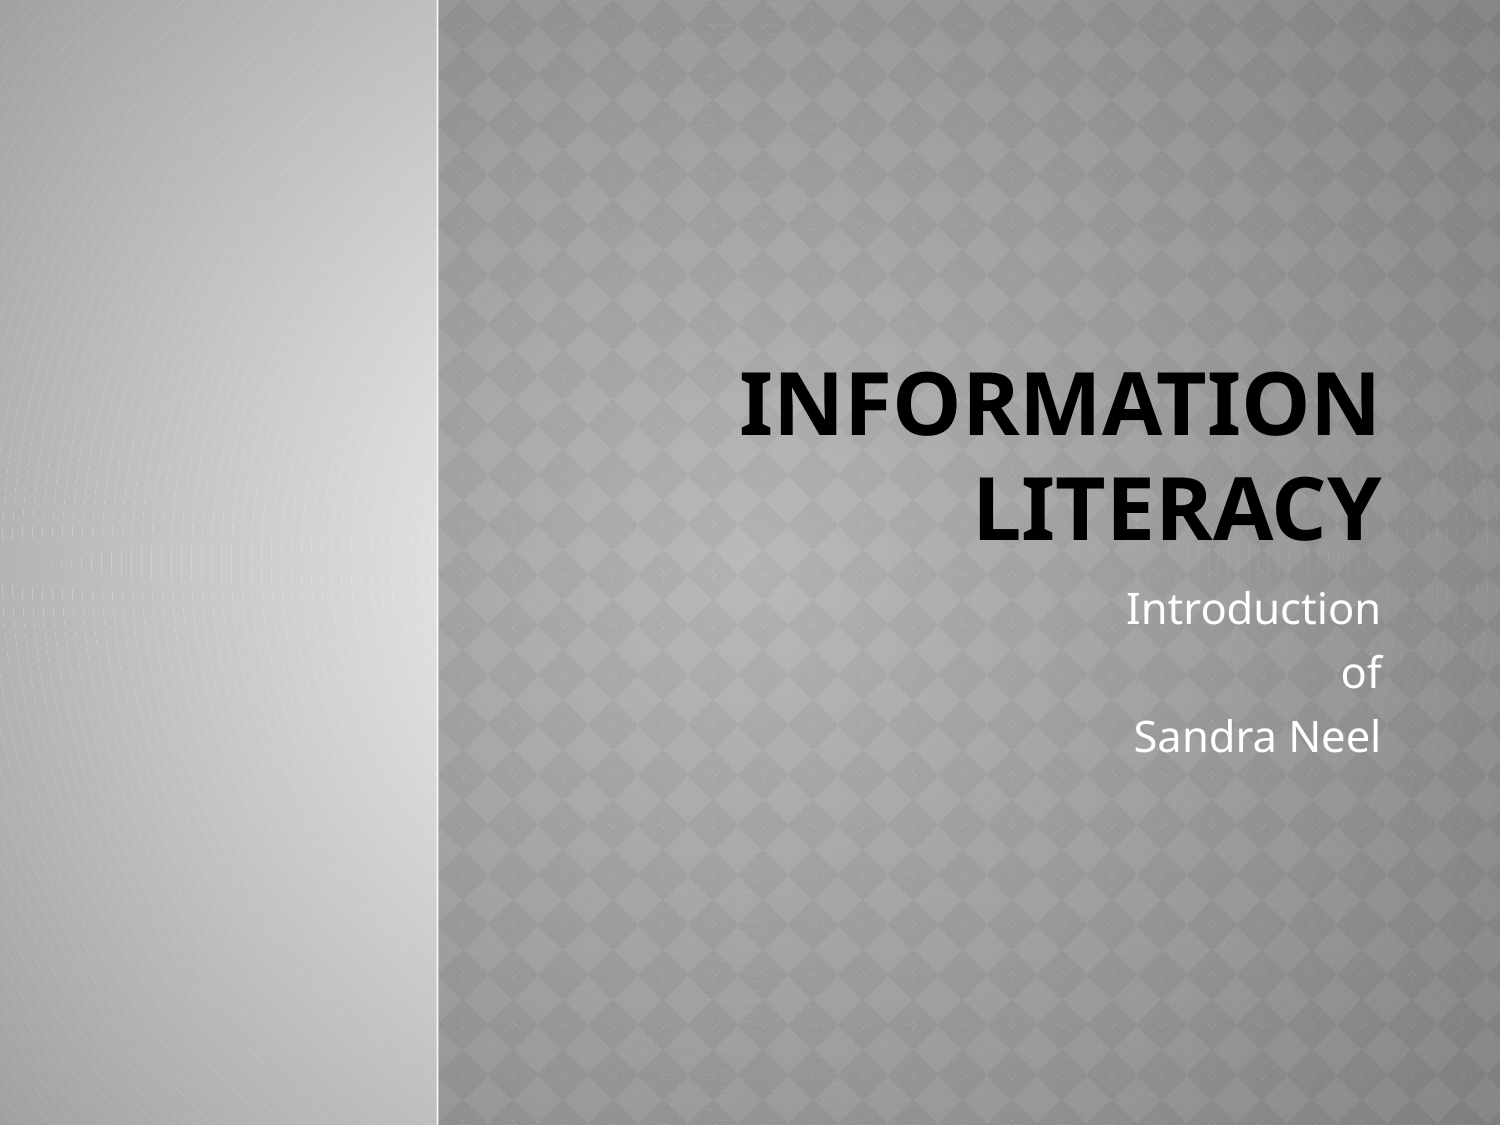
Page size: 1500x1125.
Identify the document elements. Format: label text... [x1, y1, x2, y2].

subtitle Introduction of Sandra Neel [550, 580, 1390, 762]
title Information literacy [552, 87, 1390, 558]
